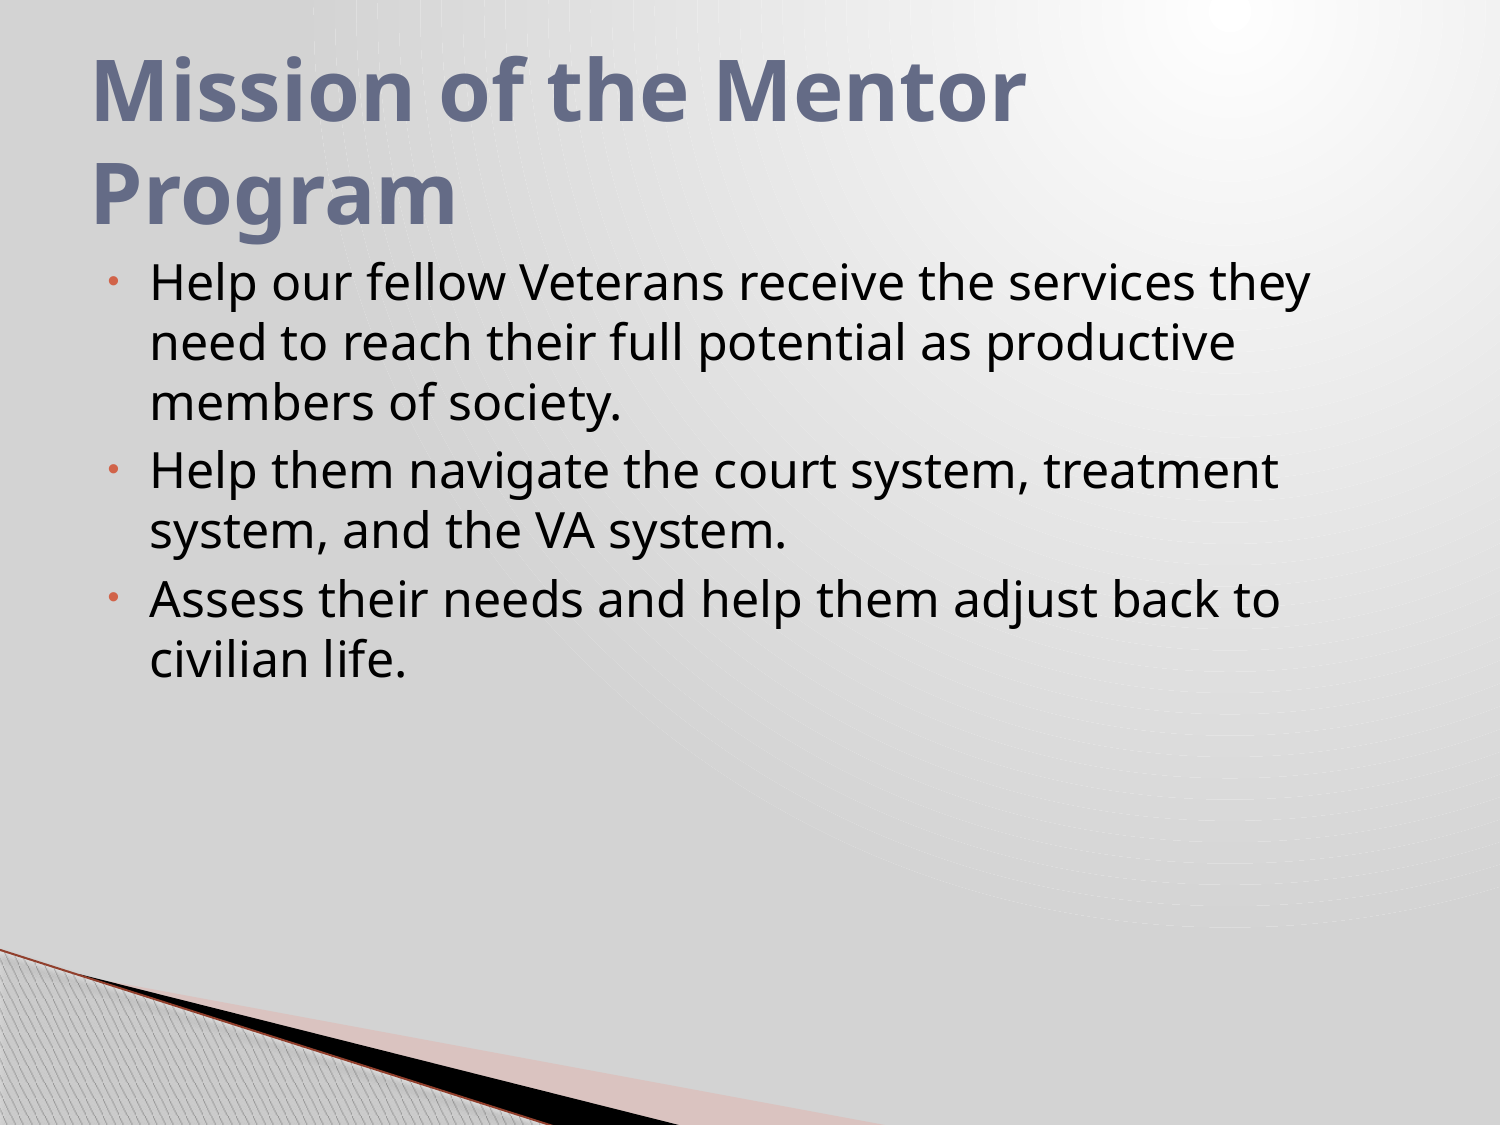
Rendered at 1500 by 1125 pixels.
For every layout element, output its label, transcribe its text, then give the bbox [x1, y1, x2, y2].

list Help our fellow Veterans receive the services they need to reach their full potential as productive members of society. Help them navigate the court system, treatment system, and the VA system. Assess their needs and help them adjust back to civilian life. [75, 243, 1425, 986]
title Mission of the Mentor Program [75, 45, 1425, 233]
